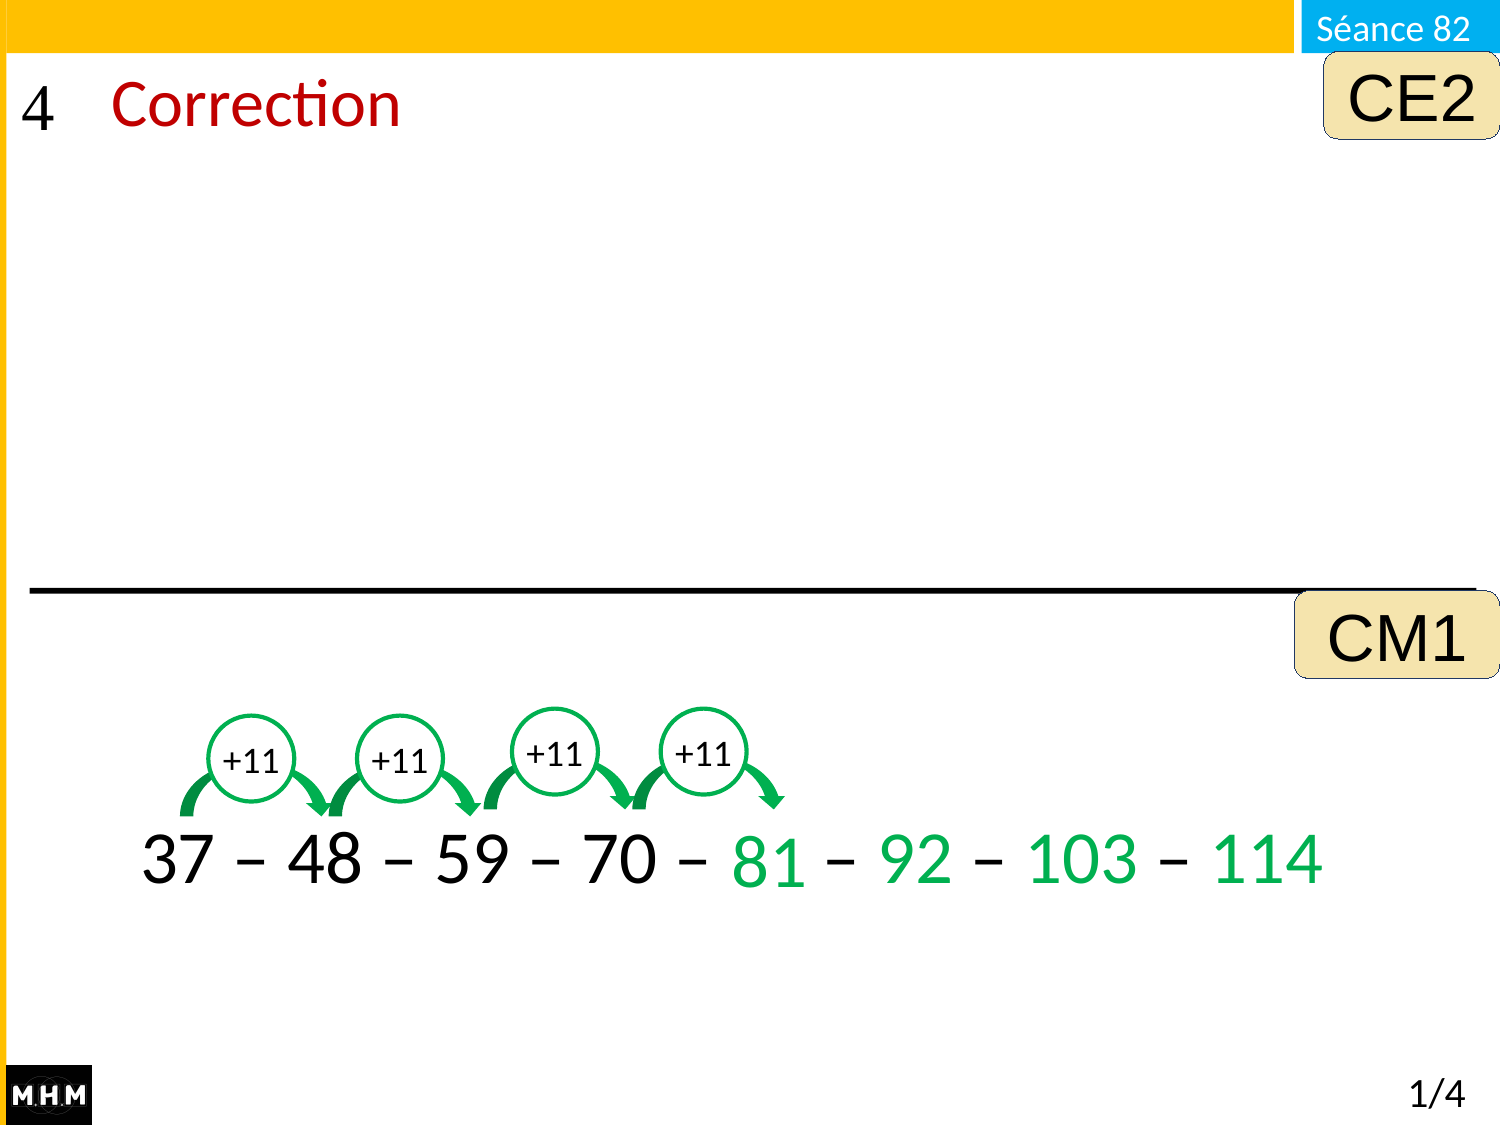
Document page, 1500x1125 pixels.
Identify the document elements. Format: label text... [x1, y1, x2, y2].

text_box CM1 [1294, 590, 1500, 679]
text_box [177, 771, 212, 819]
text_box [441, 768, 482, 820]
text_box [481, 763, 516, 812]
text_box [744, 761, 790, 805]
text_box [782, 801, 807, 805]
picture [6, 1065, 92, 1125]
text_box CE2 [1323, 51, 1500, 140]
text_box 81 [716, 805, 833, 911]
text_box +11 [509, 706, 601, 797]
list 1/4 [1373, 1064, 1500, 1125]
text_box [292, 768, 329, 820]
text_box +11 [206, 713, 297, 804]
text_box +11 [658, 706, 749, 797]
text_box [596, 761, 632, 813]
text_box 37 – 48 – 59 – 70 – [125, 801, 764, 907]
text_box +11 [354, 713, 446, 804]
text_box [630, 763, 665, 812]
title Correction [96, 60, 1391, 150]
text_box [326, 770, 361, 819]
text_box – 92 – 103 – 114 [807, 801, 1421, 907]
